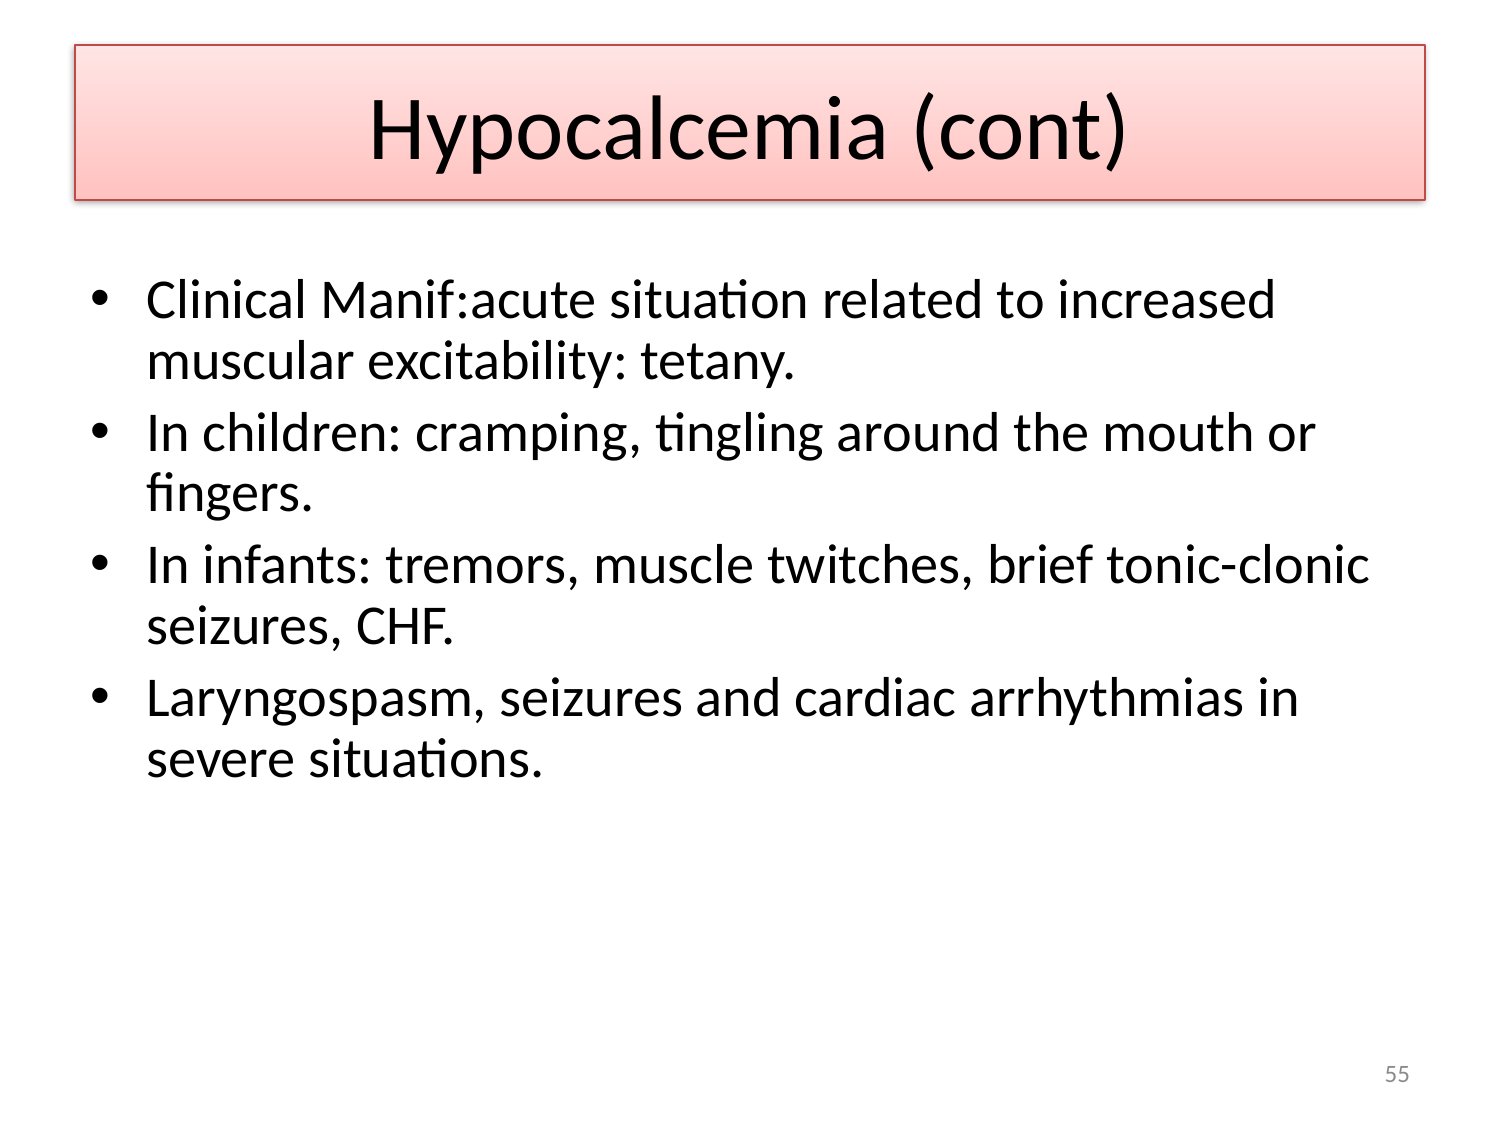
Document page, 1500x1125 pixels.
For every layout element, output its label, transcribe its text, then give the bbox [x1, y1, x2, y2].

list Clinical Manif:acute situation related to increased muscular excitability: tetany. In children: cramping, tingling around the mouth or fingers. In infants: tremors, muscle twitches, brief tonic-clonic seizures, CHF. Laryngospasm, seizures and cardiac arrhythmias in severe situations. [75, 262, 1425, 1005]
title Hypocalcemia (cont) [74, 44, 1426, 201]
slide_number 55 [1074, 1042, 1425, 1103]
